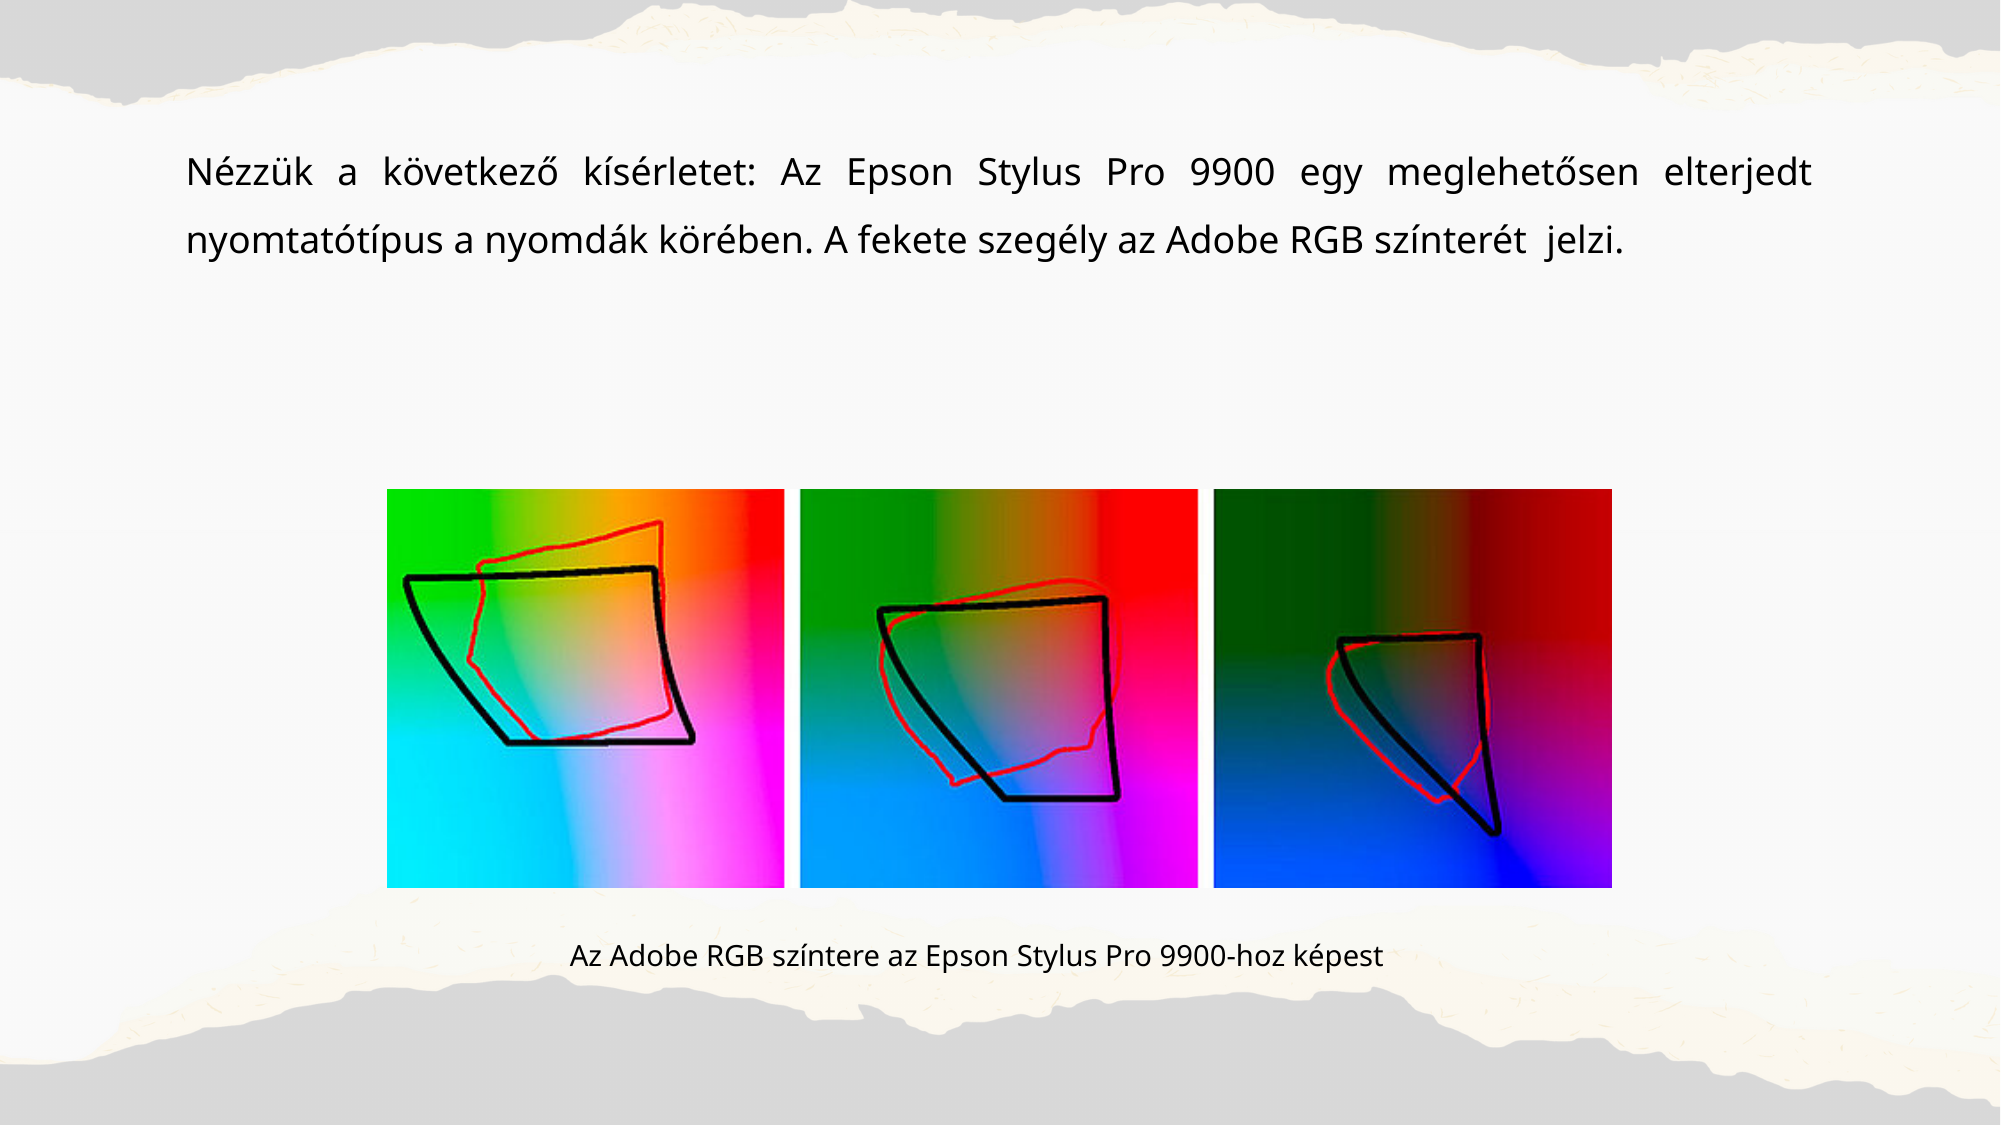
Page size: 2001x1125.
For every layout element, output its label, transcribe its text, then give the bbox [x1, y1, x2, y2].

picture [0, 0, 2001, 1125]
text_box Nézzük a következő kísérletet: Az Epson Stylus Pro 9900 egy meglehetősen elterjedt nyomtatótípus a nyomdák körében. A fekete szegély az Adobe RGB színterét jelzi. [170, 118, 1829, 269]
text_box Az Adobe RGB színtere az Epson Stylus Pro 9900-hoz képest [555, 930, 1445, 981]
